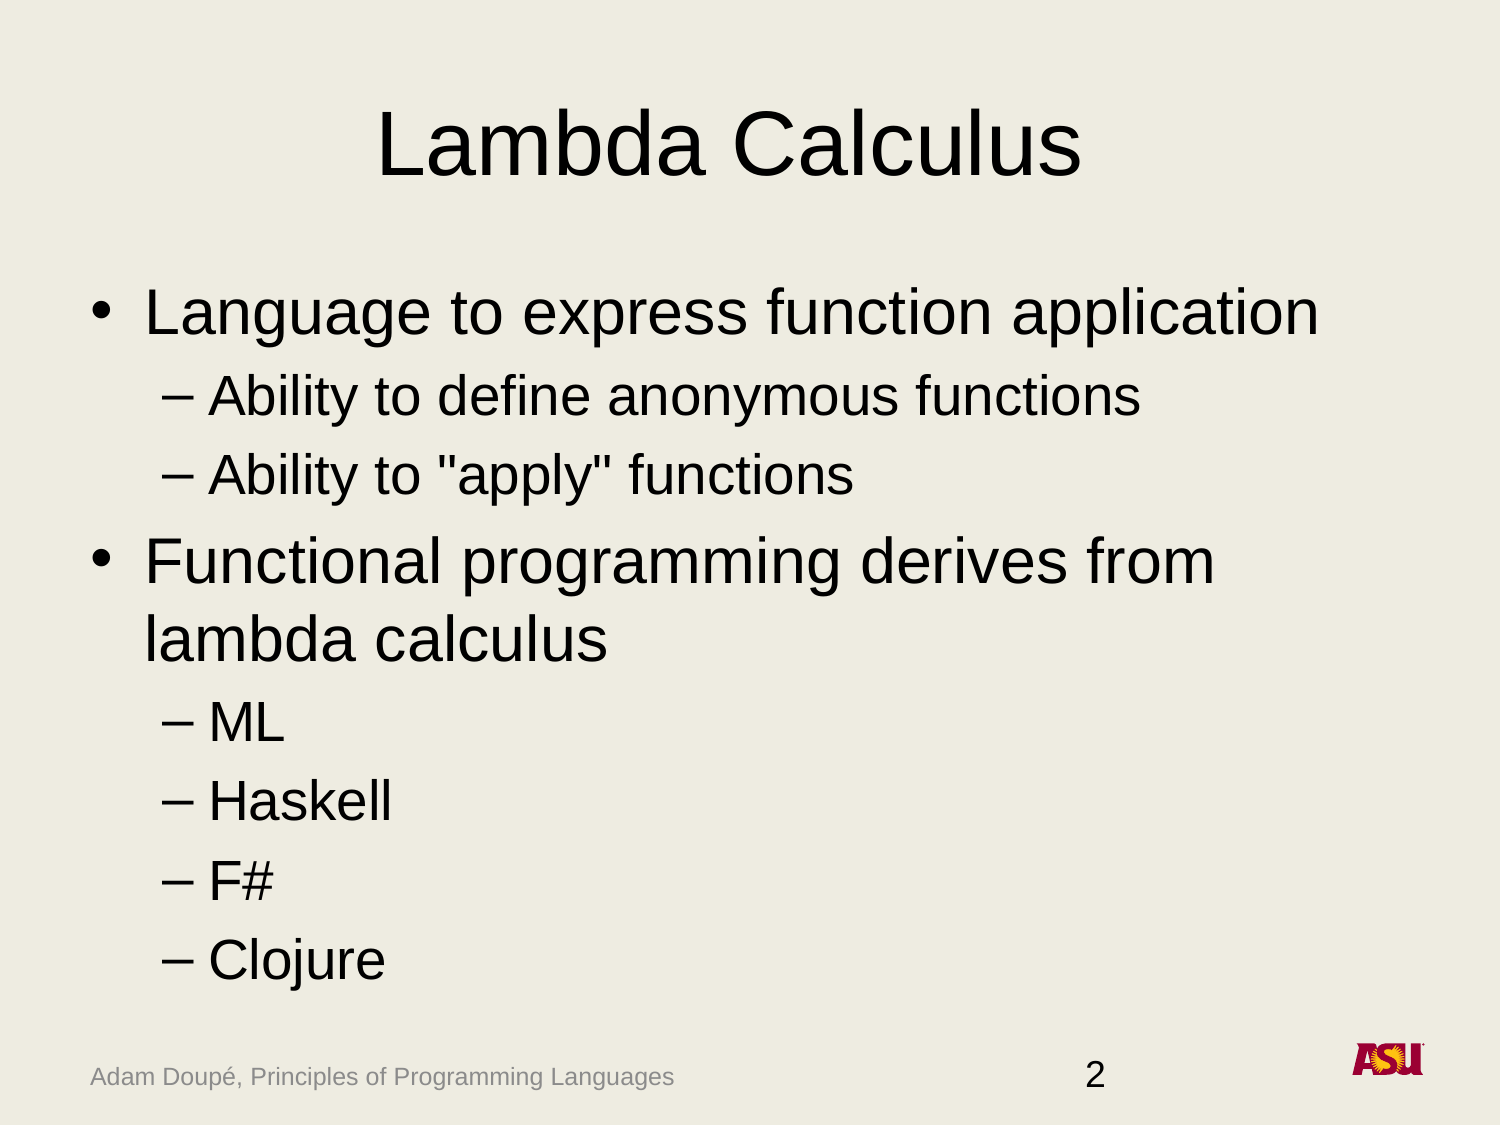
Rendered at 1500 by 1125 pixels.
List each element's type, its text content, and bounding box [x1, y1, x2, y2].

slide_number 2 [1070, 1042, 1421, 1103]
title Lambda Calculus [75, 45, 1425, 233]
list Language to express function application Ability to define anonymous functions Ability to "apply" functions Functional programming derives from lambda calculus ML Haskell F# Clojure [75, 262, 1425, 1005]
